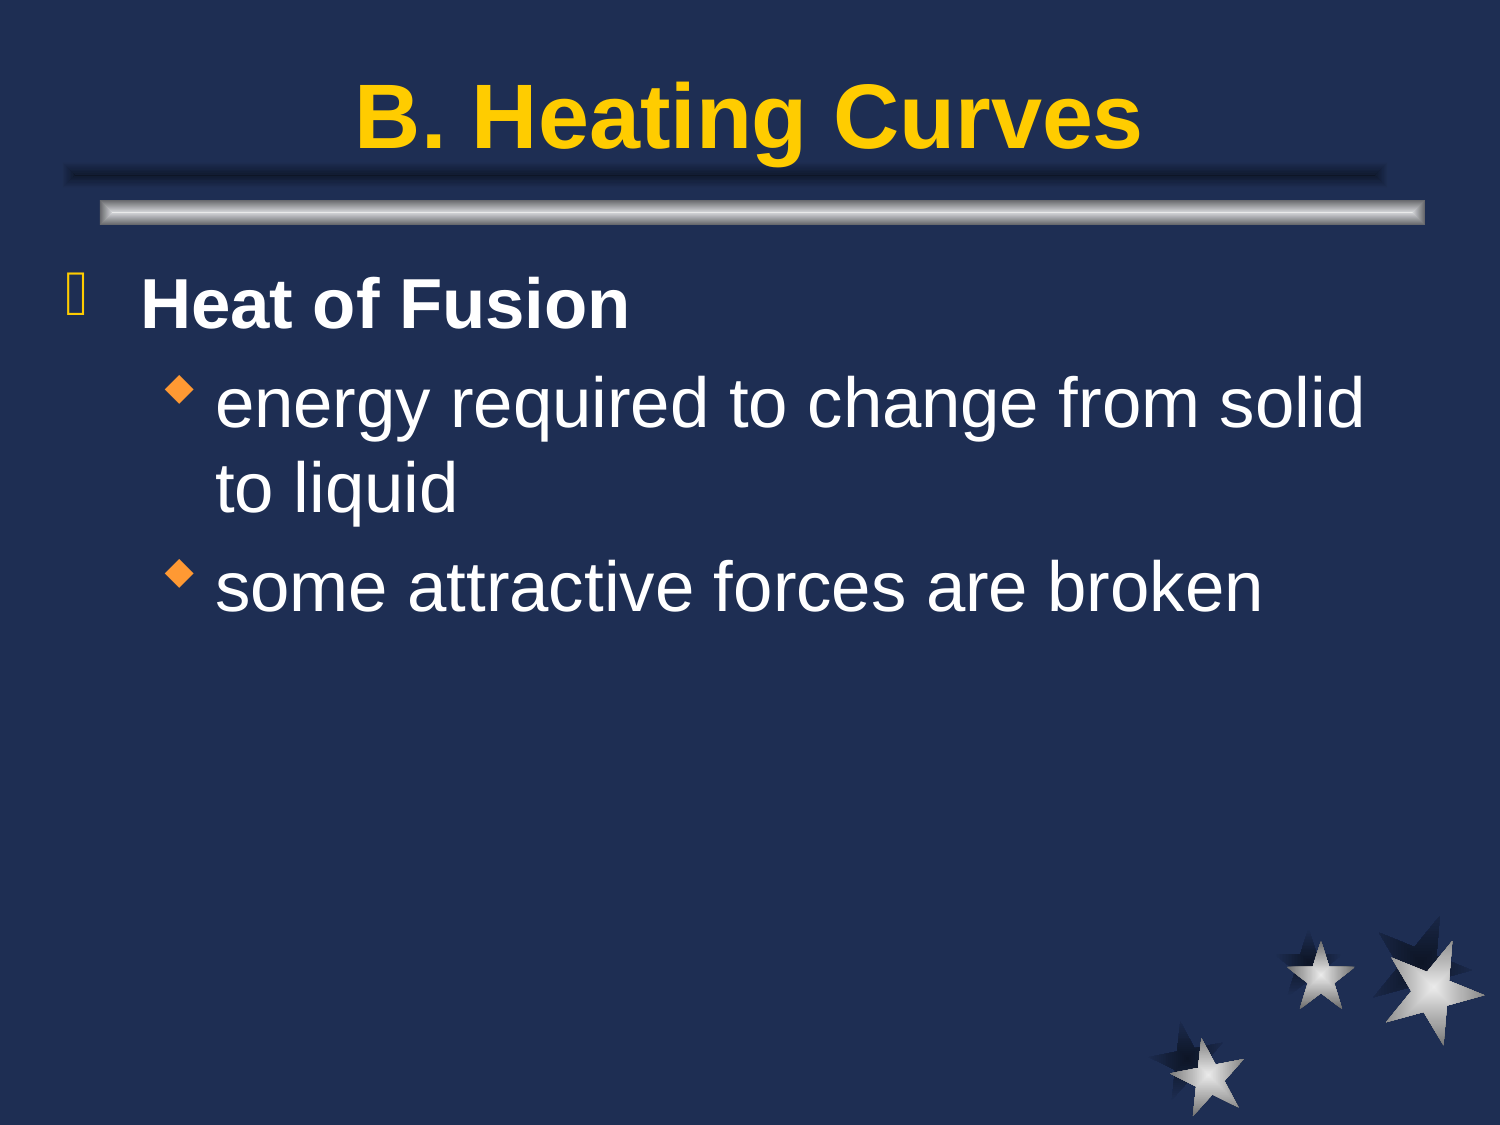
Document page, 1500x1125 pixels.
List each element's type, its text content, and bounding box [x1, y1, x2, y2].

title B. Heating Curves [112, 37, 1388, 176]
list Heat of Fusion energy required to change from solid to liquid some attractive forces are broken [49, 249, 1451, 1076]
